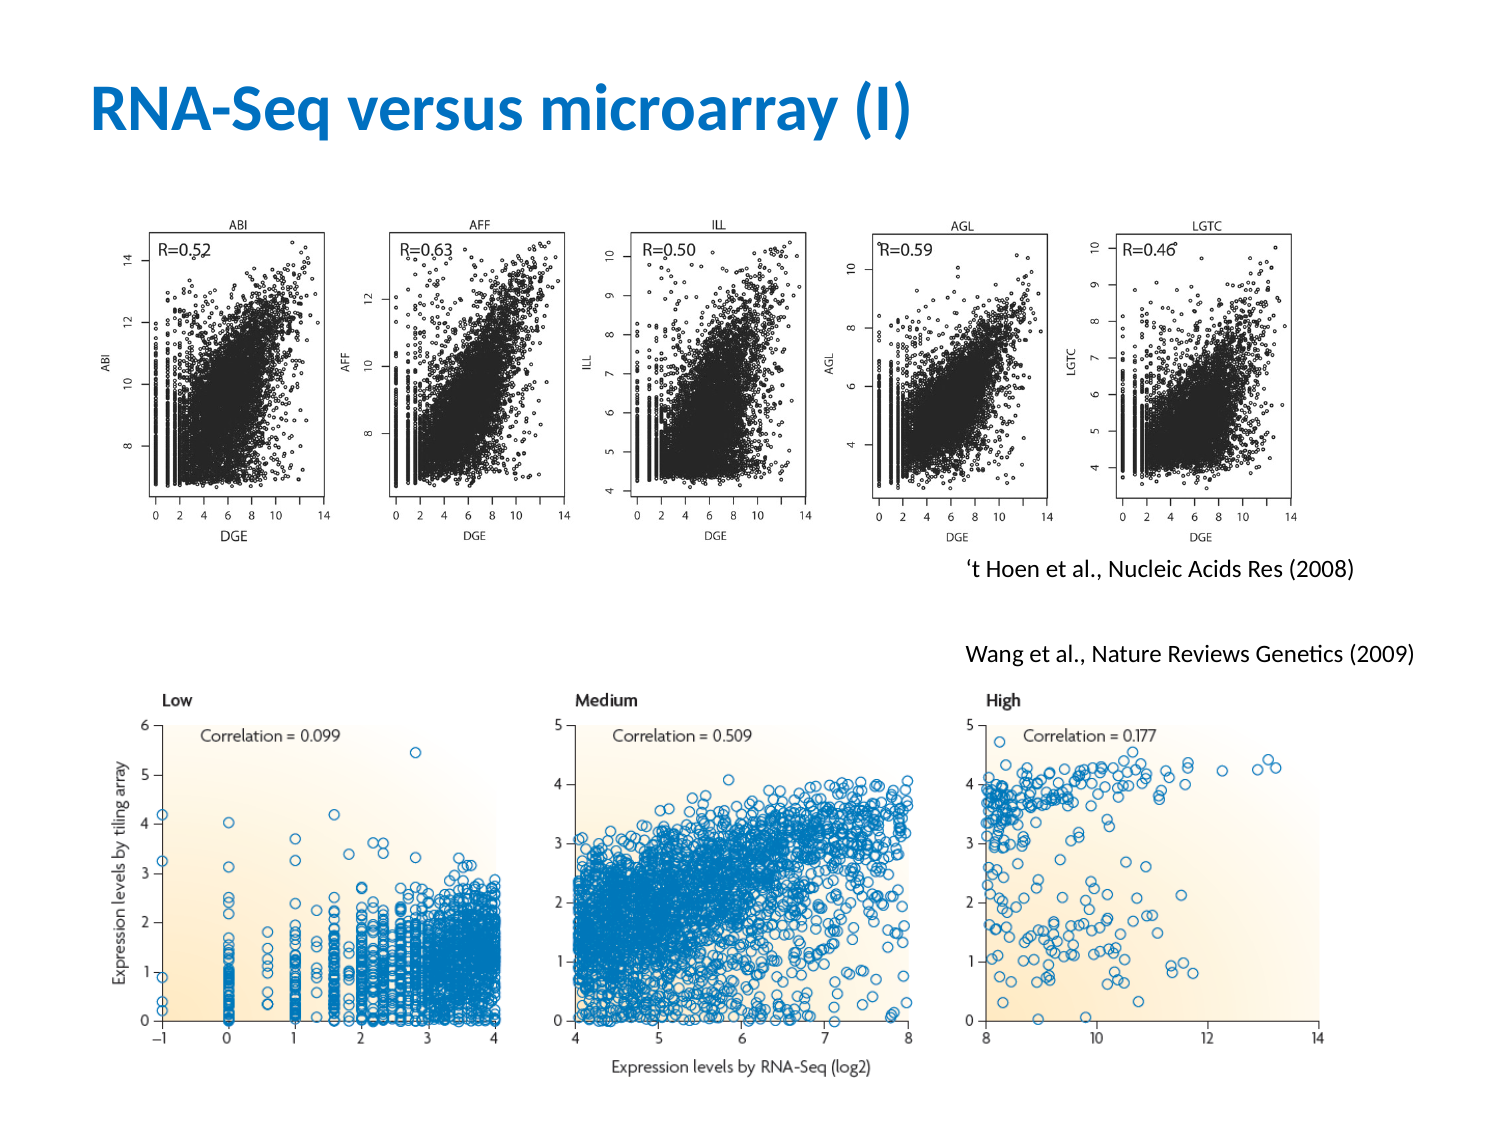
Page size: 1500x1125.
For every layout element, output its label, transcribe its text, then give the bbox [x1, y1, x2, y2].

picture [76, 668, 1362, 1082]
title RNA-Seq versus microarray (I) [74, 44, 1426, 163]
text_box ‘t Hoen et al., Nucleic Acids Res (2008) Wang et al., Nature Reviews Genetics (2009) [950, 545, 1472, 676]
picture [100, 219, 1297, 542]
